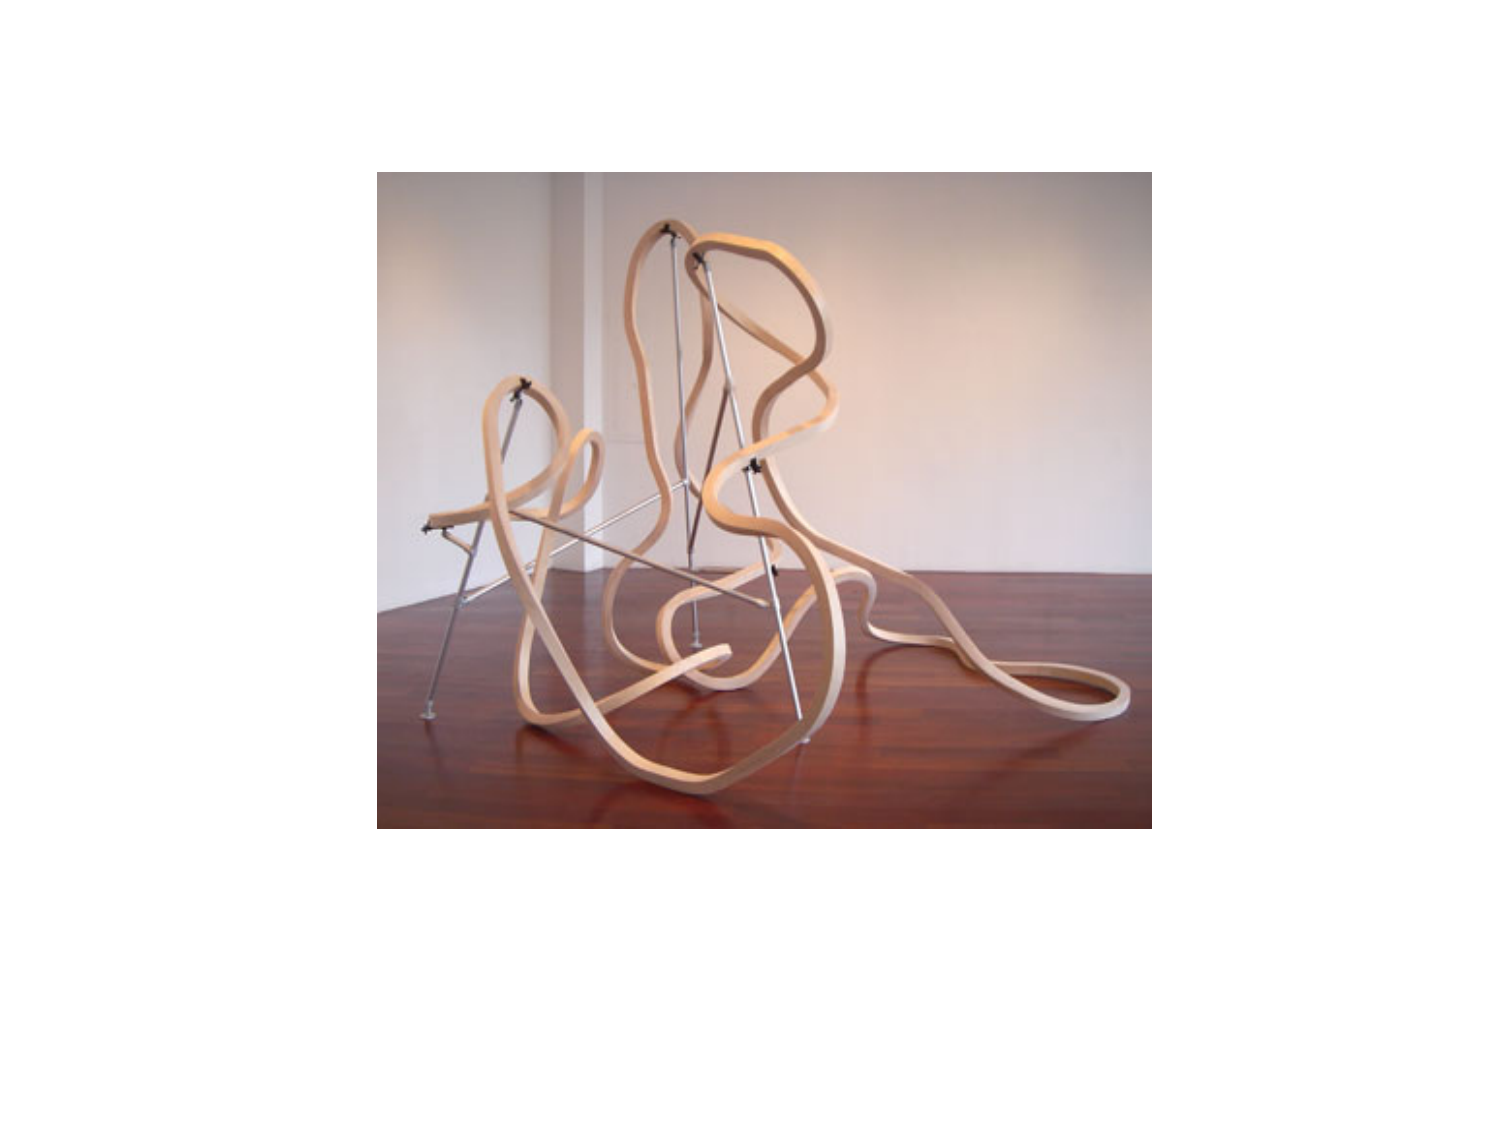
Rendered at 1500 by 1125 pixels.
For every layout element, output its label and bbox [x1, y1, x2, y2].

picture [376, 171, 1152, 829]
